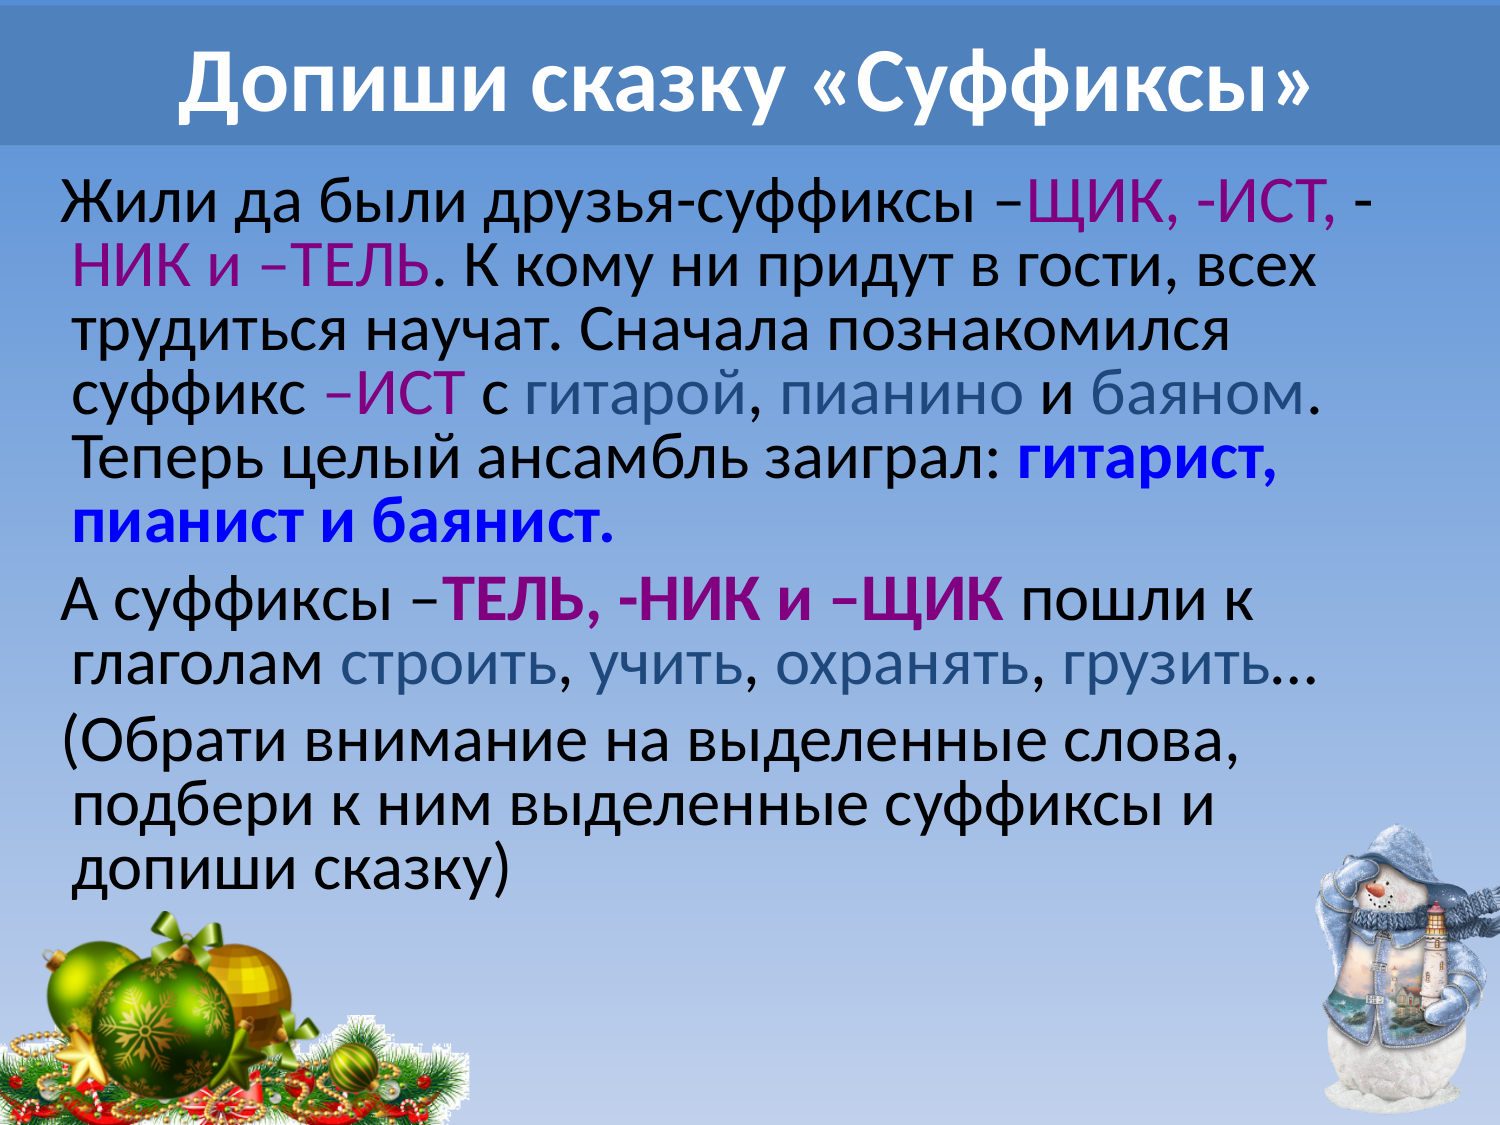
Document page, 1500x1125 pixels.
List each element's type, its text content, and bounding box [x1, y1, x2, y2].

picture [1289, 808, 1500, 1125]
text_box Жили да были друзья-суффиксы –ЩИК, -ИСТ, -НИК и –ТЕЛЬ. К кому ни придут в гости, всех трудиться научат. Сначала познакомился суффикс –ИСТ с гитарой, пианино и баяном. Теперь целый ансамбль заиграл: гитарист, пианист и баянист. А суффиксы –ТЕЛЬ, -НИК и –ЩИК пошли к глаголам строить, учить, охранять, грузить… (Обрати внимание на выделенные слова, подбери к ним выделенные суффиксы и допиши сказку) [0, 163, 1436, 1024]
title Допиши сказку «Суффиксы» [0, 5, 1500, 146]
picture [0, 1024, 470, 1125]
